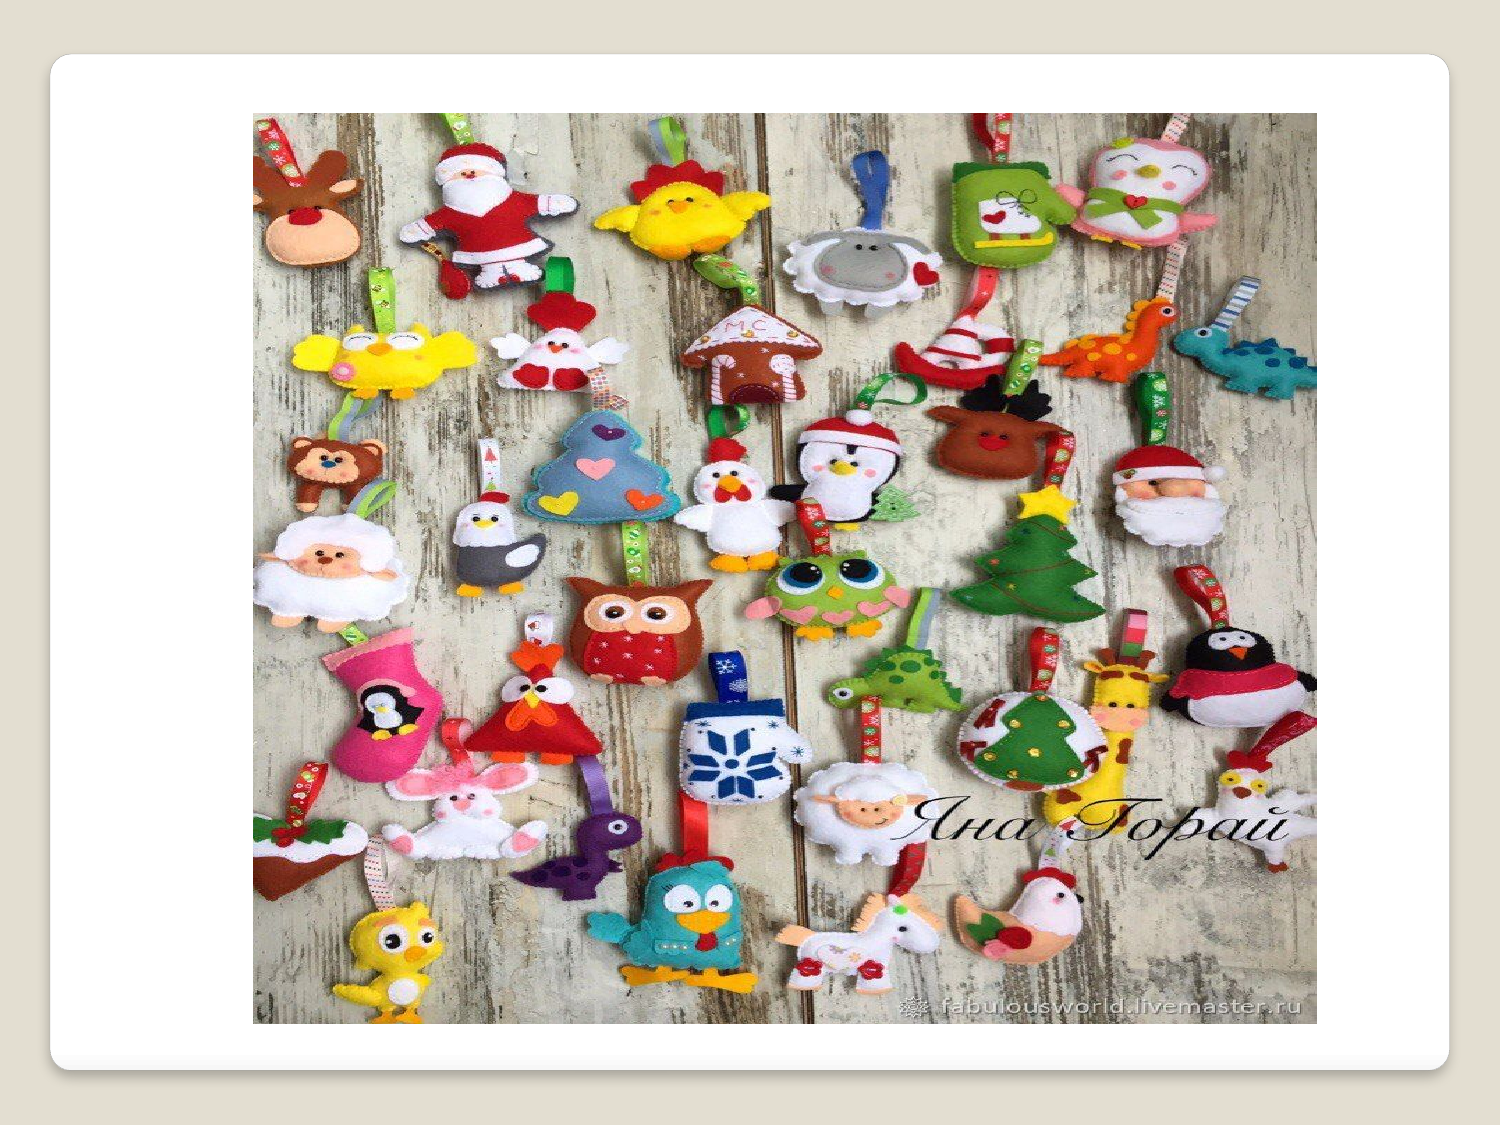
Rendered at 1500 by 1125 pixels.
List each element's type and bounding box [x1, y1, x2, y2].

picture [253, 113, 1318, 1024]
text_box [0, 0, 1500, 75]
